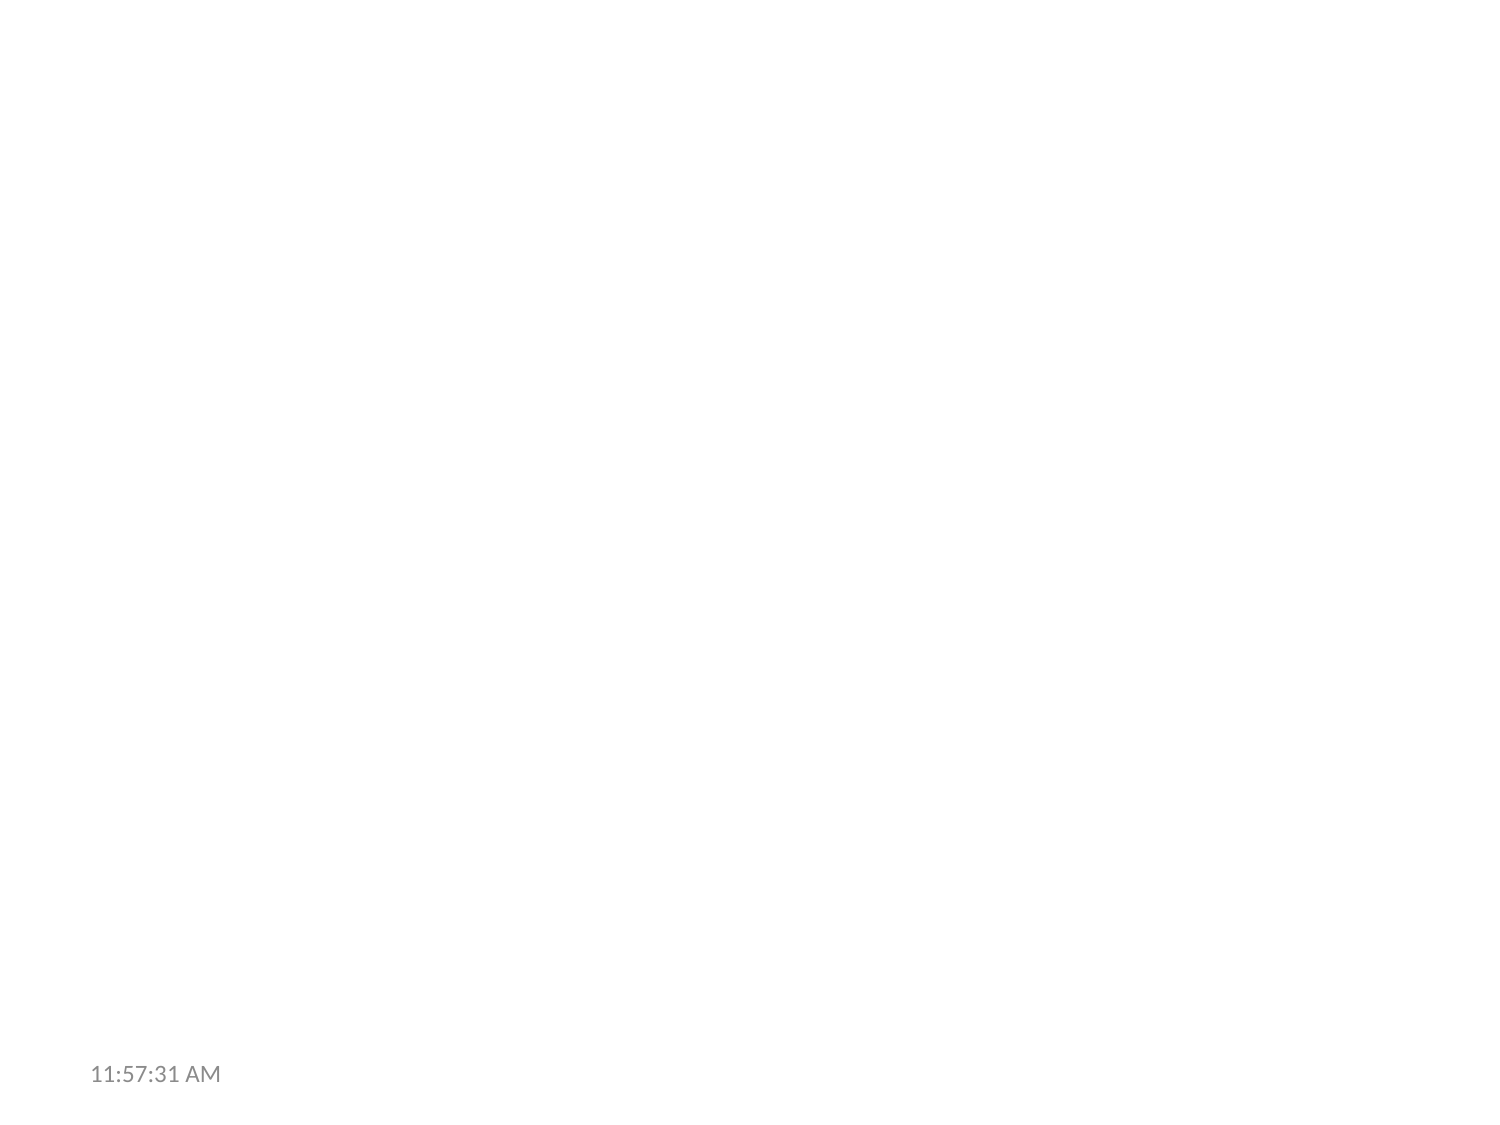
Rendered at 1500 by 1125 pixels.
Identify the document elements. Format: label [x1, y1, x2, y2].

slide_number [75, 1042, 425, 1103]
